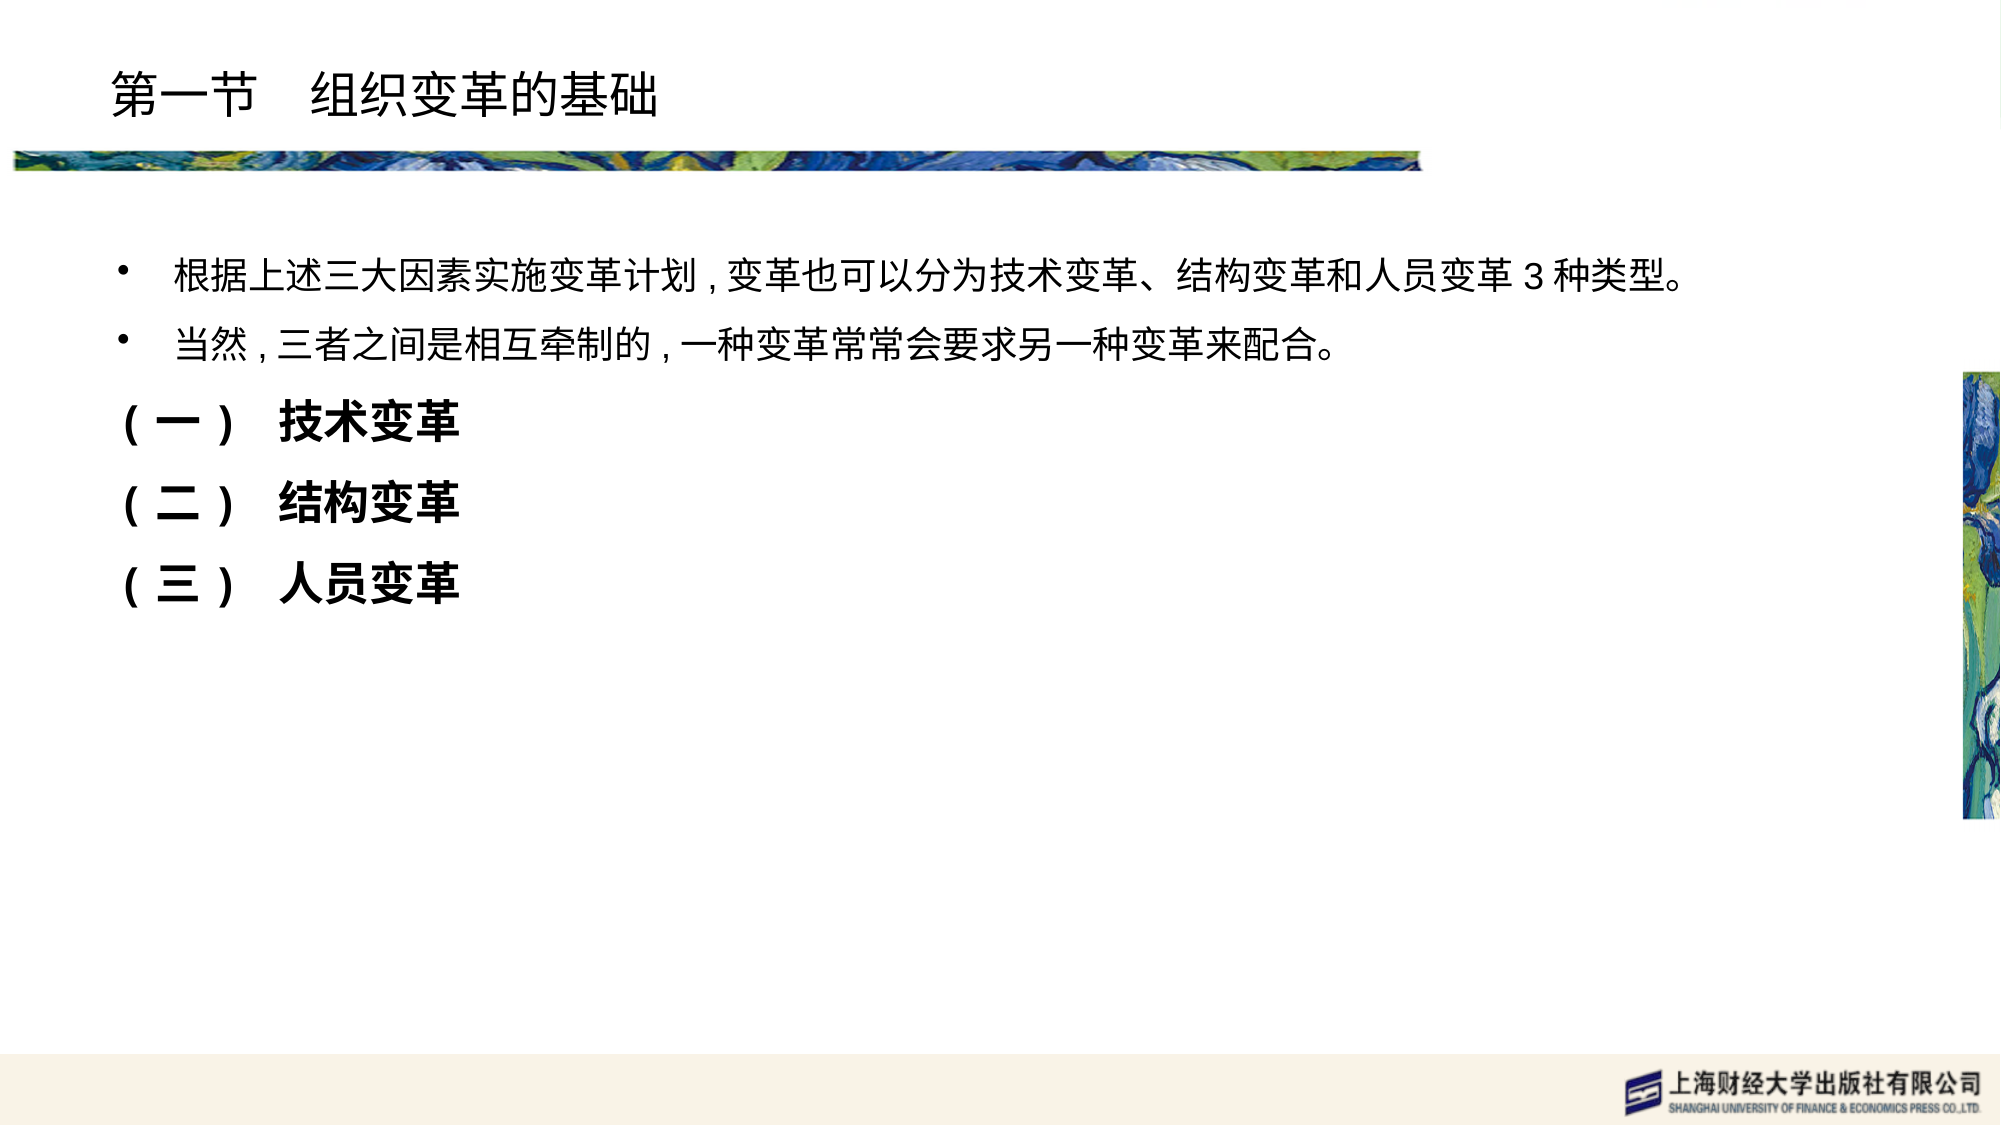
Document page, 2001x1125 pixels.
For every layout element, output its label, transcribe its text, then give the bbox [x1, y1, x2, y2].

picture [0, 0, 2001, 1125]
list 根据上述三大因素实施变革计划,变革也可以分为技术变革、结构变革和人员变革3种类型。 当然,三者之间是相互牵制的,一种变革常常会要求另一种变革来配合。 (一) 技术变革 (二) 结构变革 (三) 人员变革 [102, 233, 1898, 1032]
title 第一节 组织变革的基础 [94, 42, 1451, 146]
